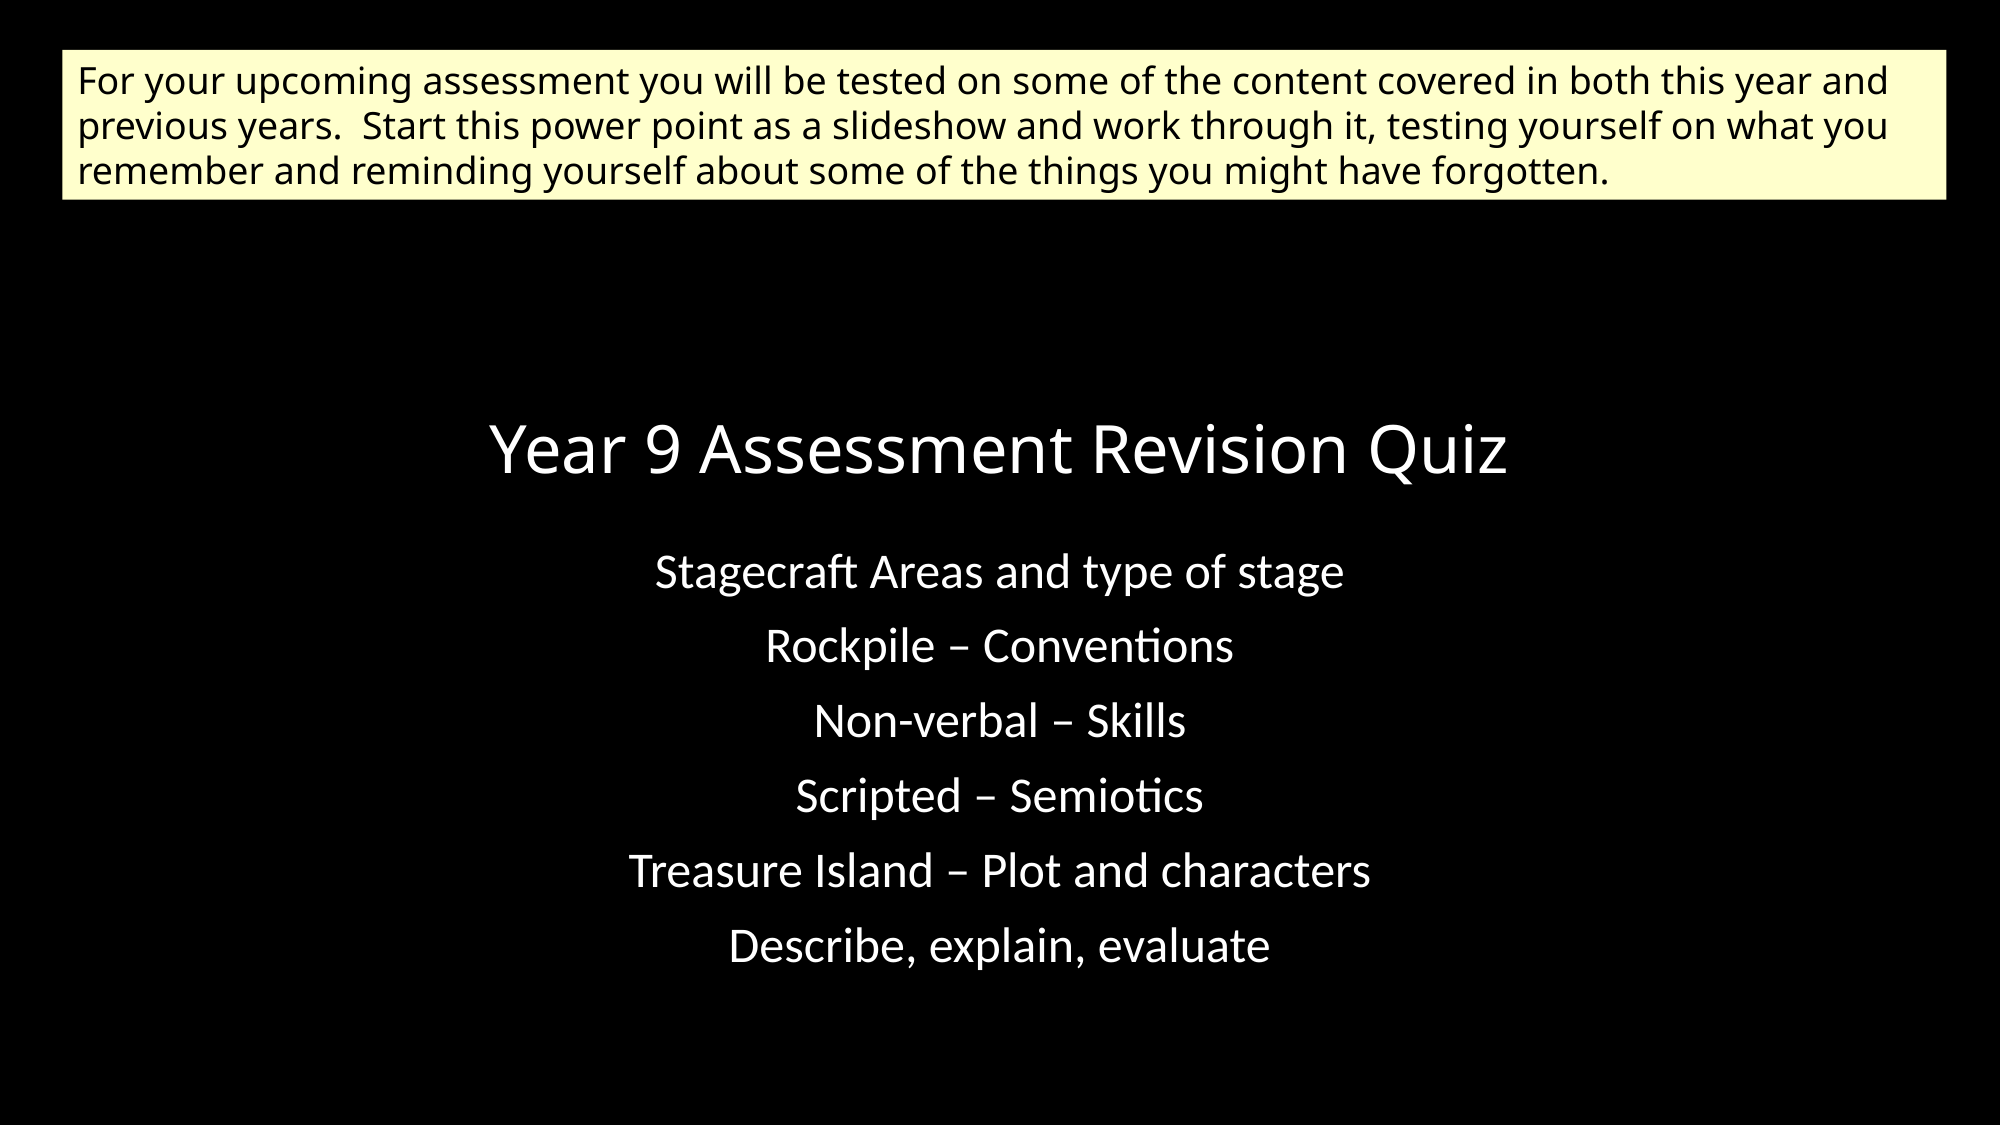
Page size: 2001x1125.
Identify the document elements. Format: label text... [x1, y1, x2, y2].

title Year 9 Assessment Revision Quiz [249, 200, 1750, 537]
subtitle Stagecraft Areas and type of stage Rockpile – Conventions Non-verbal – Skills Scripted – Semiotics Treasure Island – Plot and characters Describe, explain, evaluate [249, 537, 1750, 1080]
text_box For your upcoming assessment you will be tested on some of the content covered in both this year and previous years. Start this power point as a slideshow and work through it, testing yourself on what you remember and reminding yourself about some of the things you might have forgotten. [62, 49, 1947, 200]
